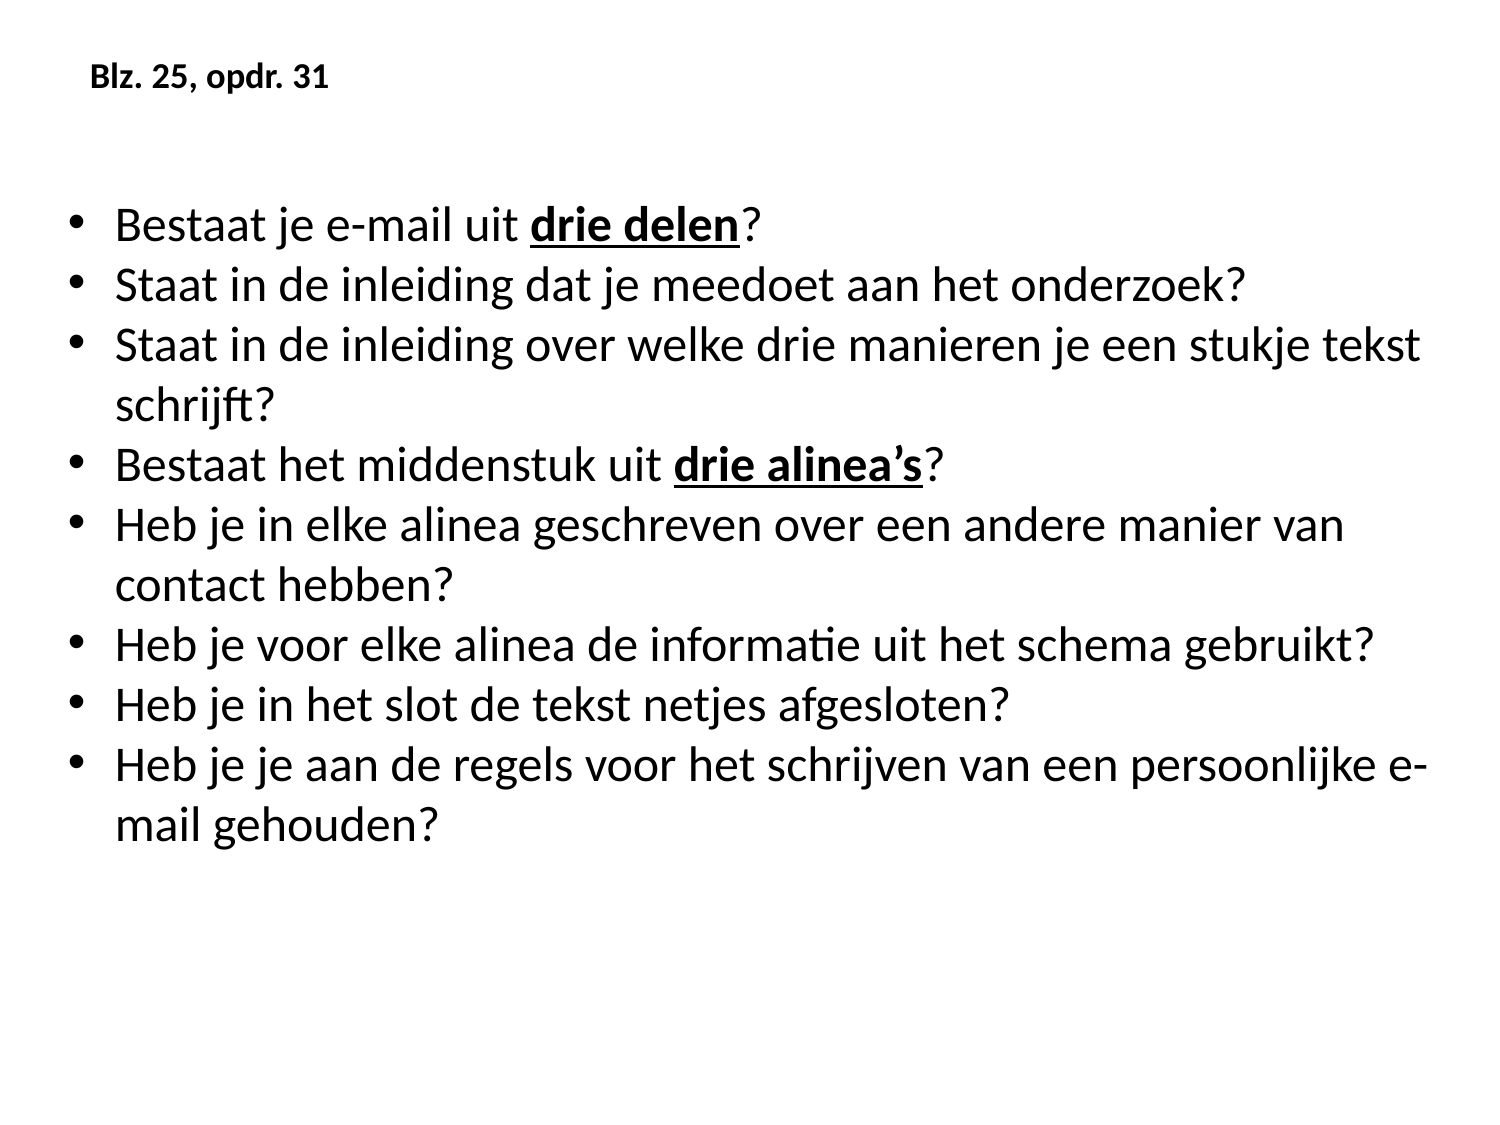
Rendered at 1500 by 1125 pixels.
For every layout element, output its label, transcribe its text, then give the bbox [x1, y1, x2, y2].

text_box Blz. 25, opdr. 31 [75, 45, 384, 149]
text_box Bestaat je e-mail uit drie delen? Staat in de inleiding dat je meedoet aan het onderzoek? Staat in de inleiding over welke drie manieren je een stukje tekst schrijft? Bestaat het middenstuk uit drie alinea’s? Heb je in elke alinea geschreven over een andere manier van contact hebben? Heb je voor elke alinea de informatie uit het schema gebruikt? Heb je in het slot de tekst netjes afgesloten? Heb je je aan de regels voor het schrijven van een persoonlijke e-mail gehouden? [53, 184, 1459, 920]
